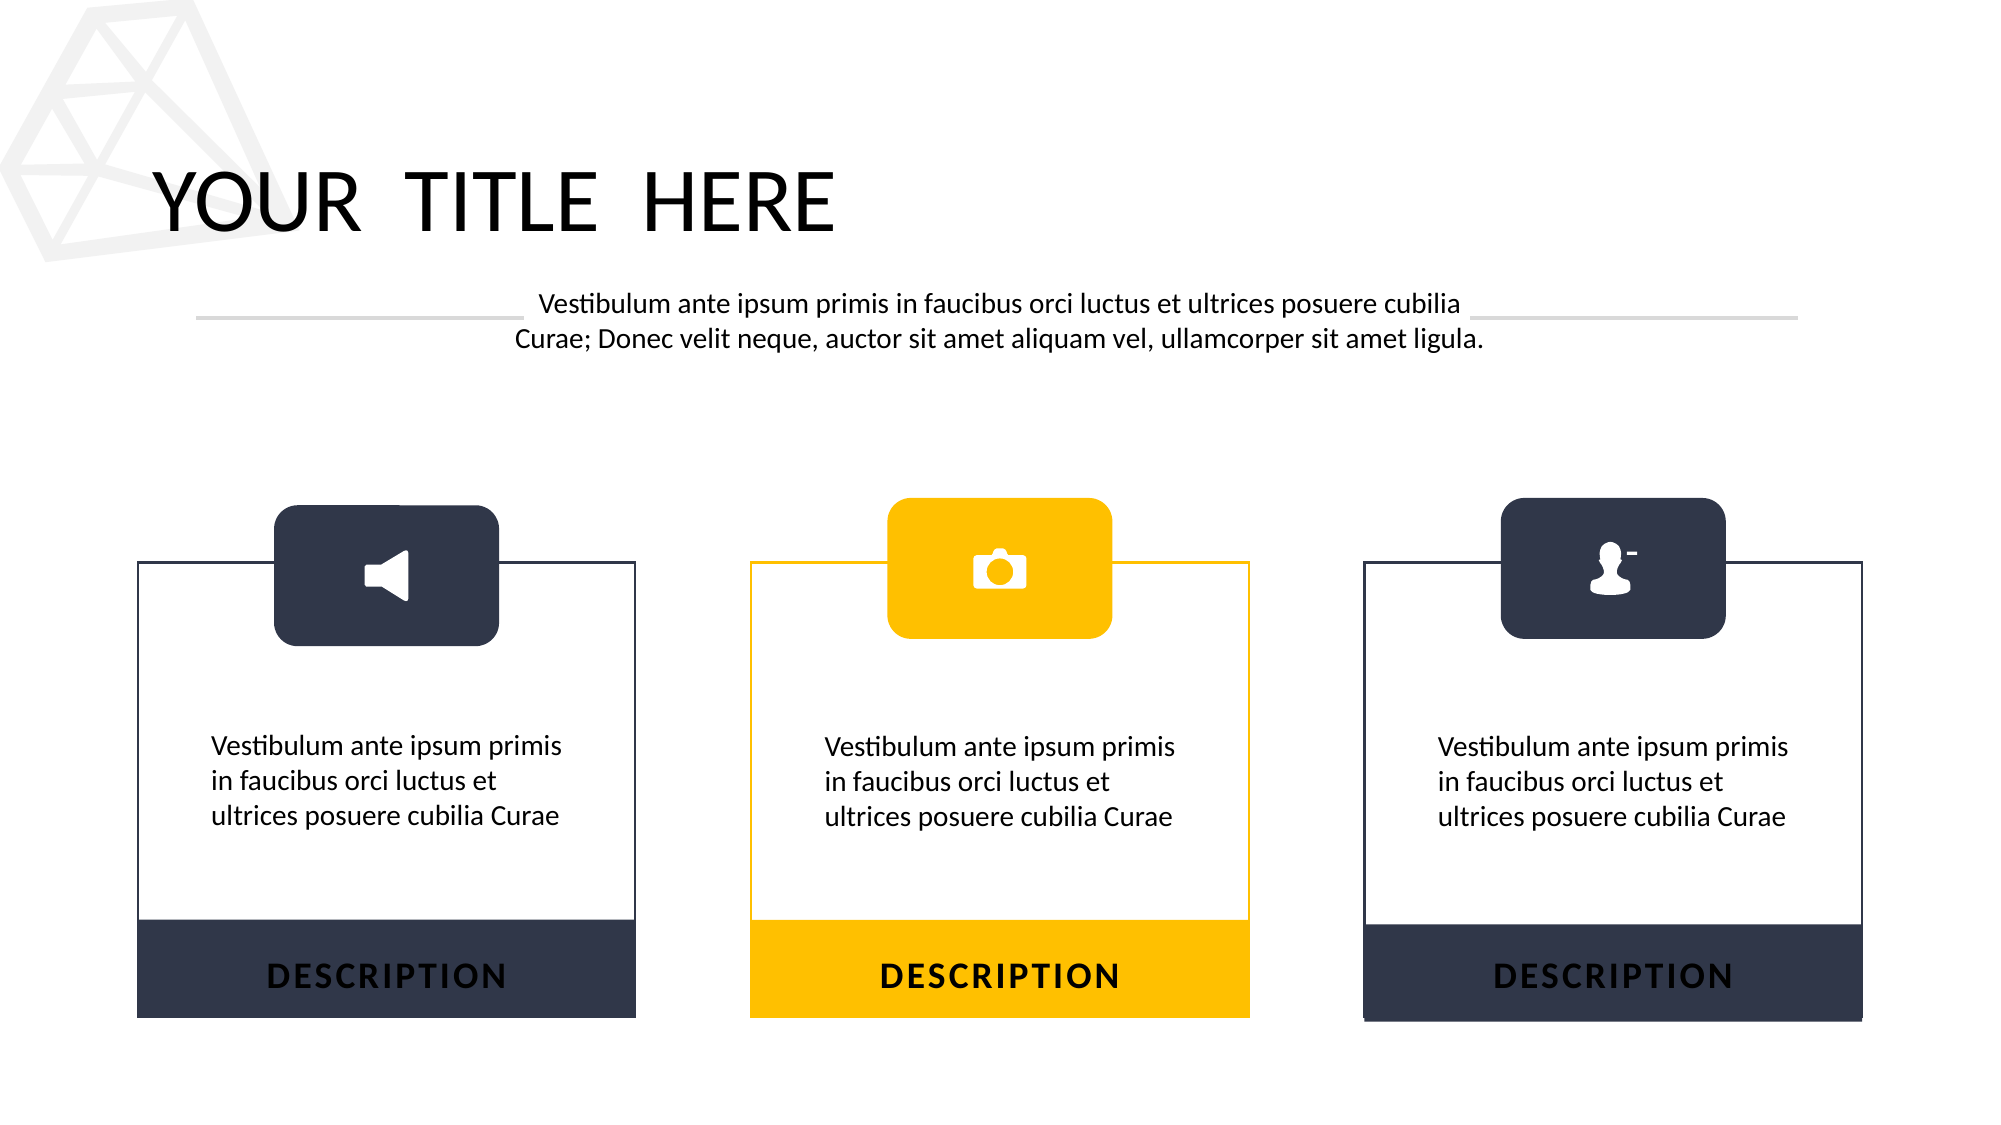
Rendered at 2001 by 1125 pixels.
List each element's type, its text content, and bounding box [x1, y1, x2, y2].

text_box [750, 561, 1250, 919]
text_box Vestibulum ante ipsum primis in faucibus orci luctus et ultrices posuere cubilia Curae; Donec velit neque, auctor sit amet aliquam vel, ullamcorper sit amet ligula. [500, 277, 1500, 362]
text_box Vestibulum ante ipsum primis in faucibus orci luctus et ultrices posuere cubilia Curae [196, 719, 598, 839]
text_box [750, 919, 1250, 1018]
text_box DESCRIPTION [1478, 944, 1749, 1004]
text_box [1589, 541, 1638, 595]
text_box [1499, 496, 1727, 640]
text_box [137, 561, 636, 919]
text_box [137, 919, 636, 1018]
text_box [364, 550, 409, 602]
text_box DESCRIPTION [865, 943, 1135, 1004]
text_box [1363, 923, 1863, 1023]
text_box DESCRIPTION [251, 943, 522, 1004]
text_box [272, 504, 501, 648]
title YOUR TITLE HERE [137, 59, 1863, 259]
text_box Vestibulum ante ipsum primis in faucibus orci luctus et ultrices posuere cubilia Curae [1423, 720, 1823, 840]
text_box [886, 496, 1114, 640]
text_box [973, 548, 1027, 589]
text_box [1363, 561, 1863, 923]
text_box Vestibulum ante ipsum primis in faucibus orci luctus et ultrices posuere cubilia Curae [809, 720, 1214, 840]
